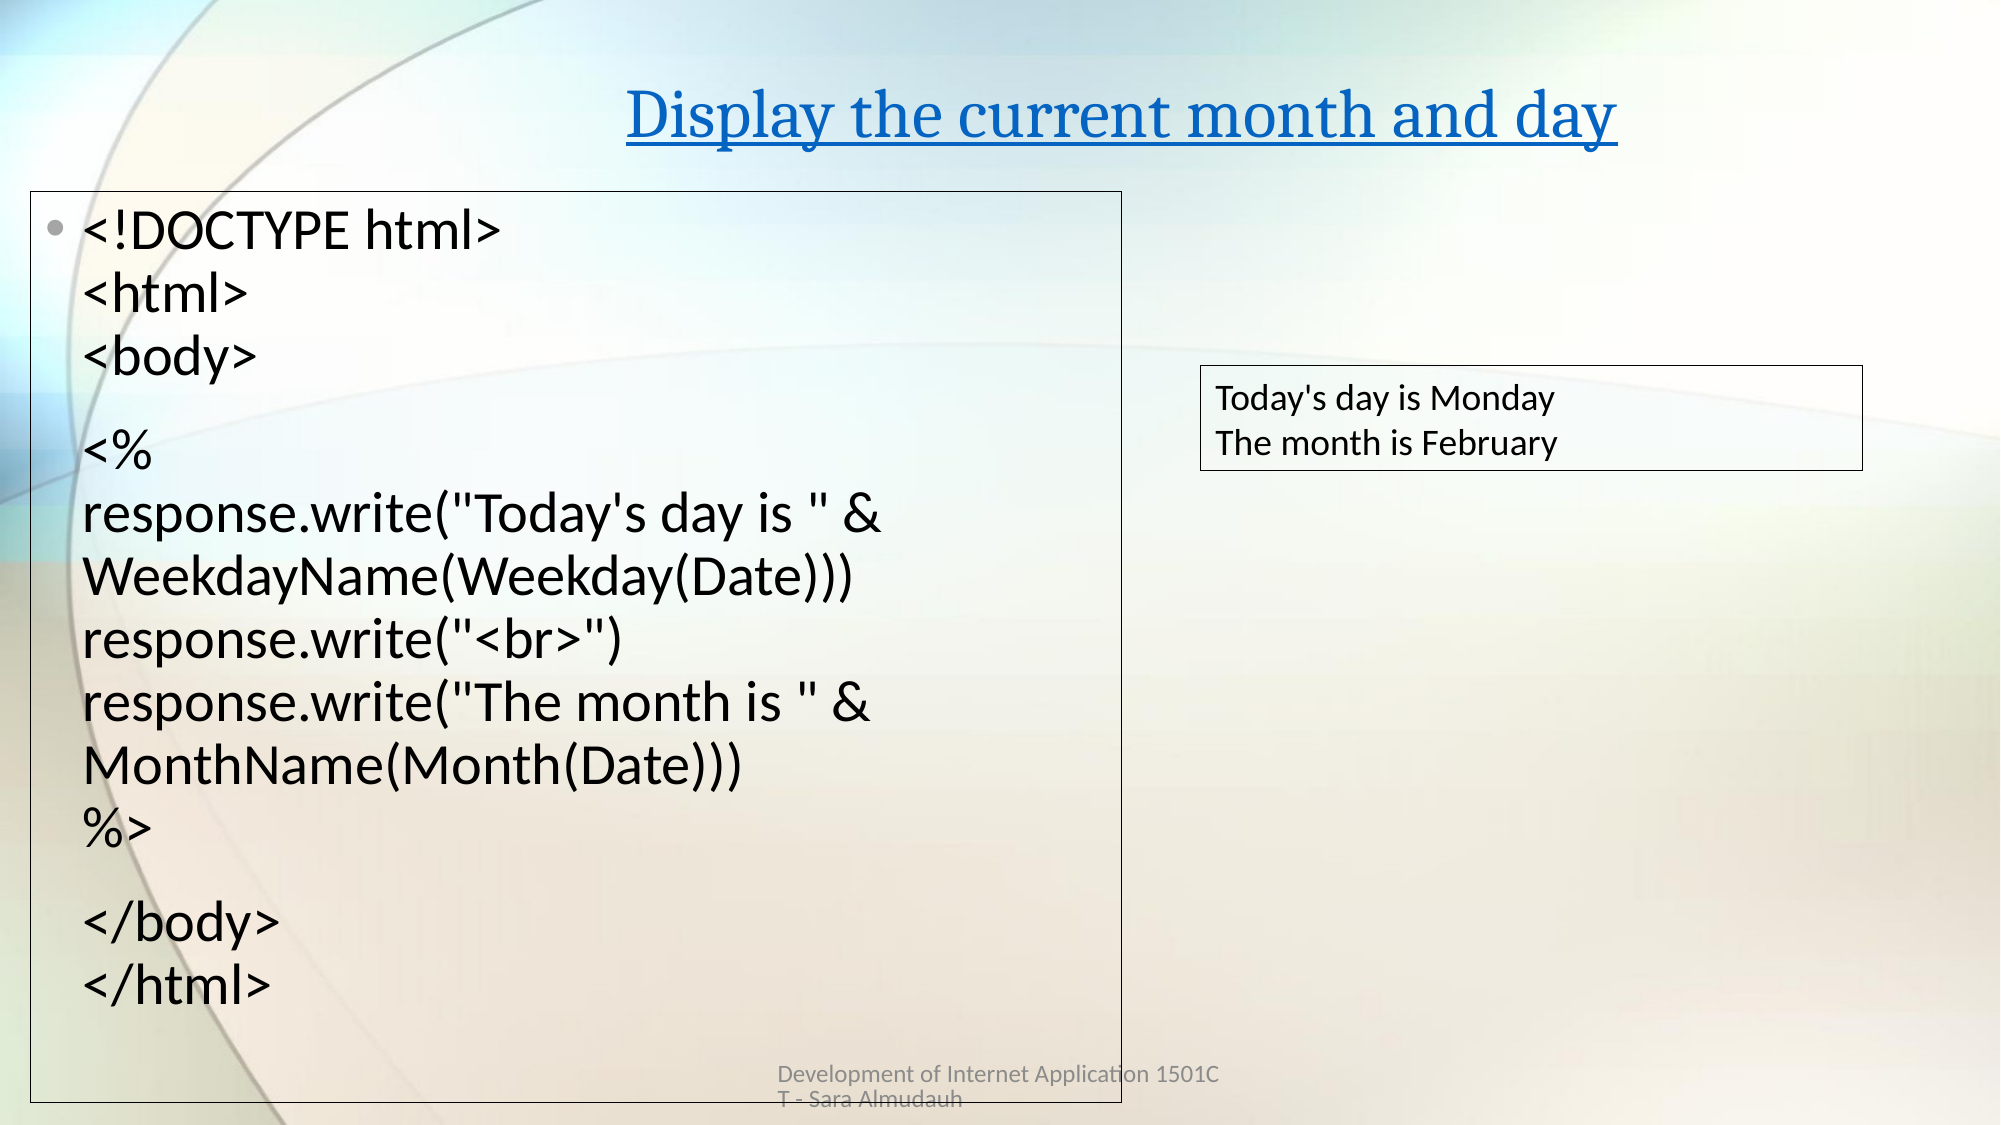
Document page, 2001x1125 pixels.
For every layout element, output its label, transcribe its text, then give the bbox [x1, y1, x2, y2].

picture [0, 0, 2001, 1125]
list <!DOCTYPE html> <html> <body> <% response.write("Today's day is " & WeekdayName(Weekday(Date))) response.write("<br>") response.write("The month is " & MonthName(Month(Date))) %> </body> </html> [30, 191, 1122, 1103]
footer Development of Internet Application 1501CT - Sara Almudauh [1122, 1042, 1238, 1103]
title Display the current month and day [381, 59, 1863, 159]
text_box Today's day is Monday The month is February [1200, 365, 1863, 471]
